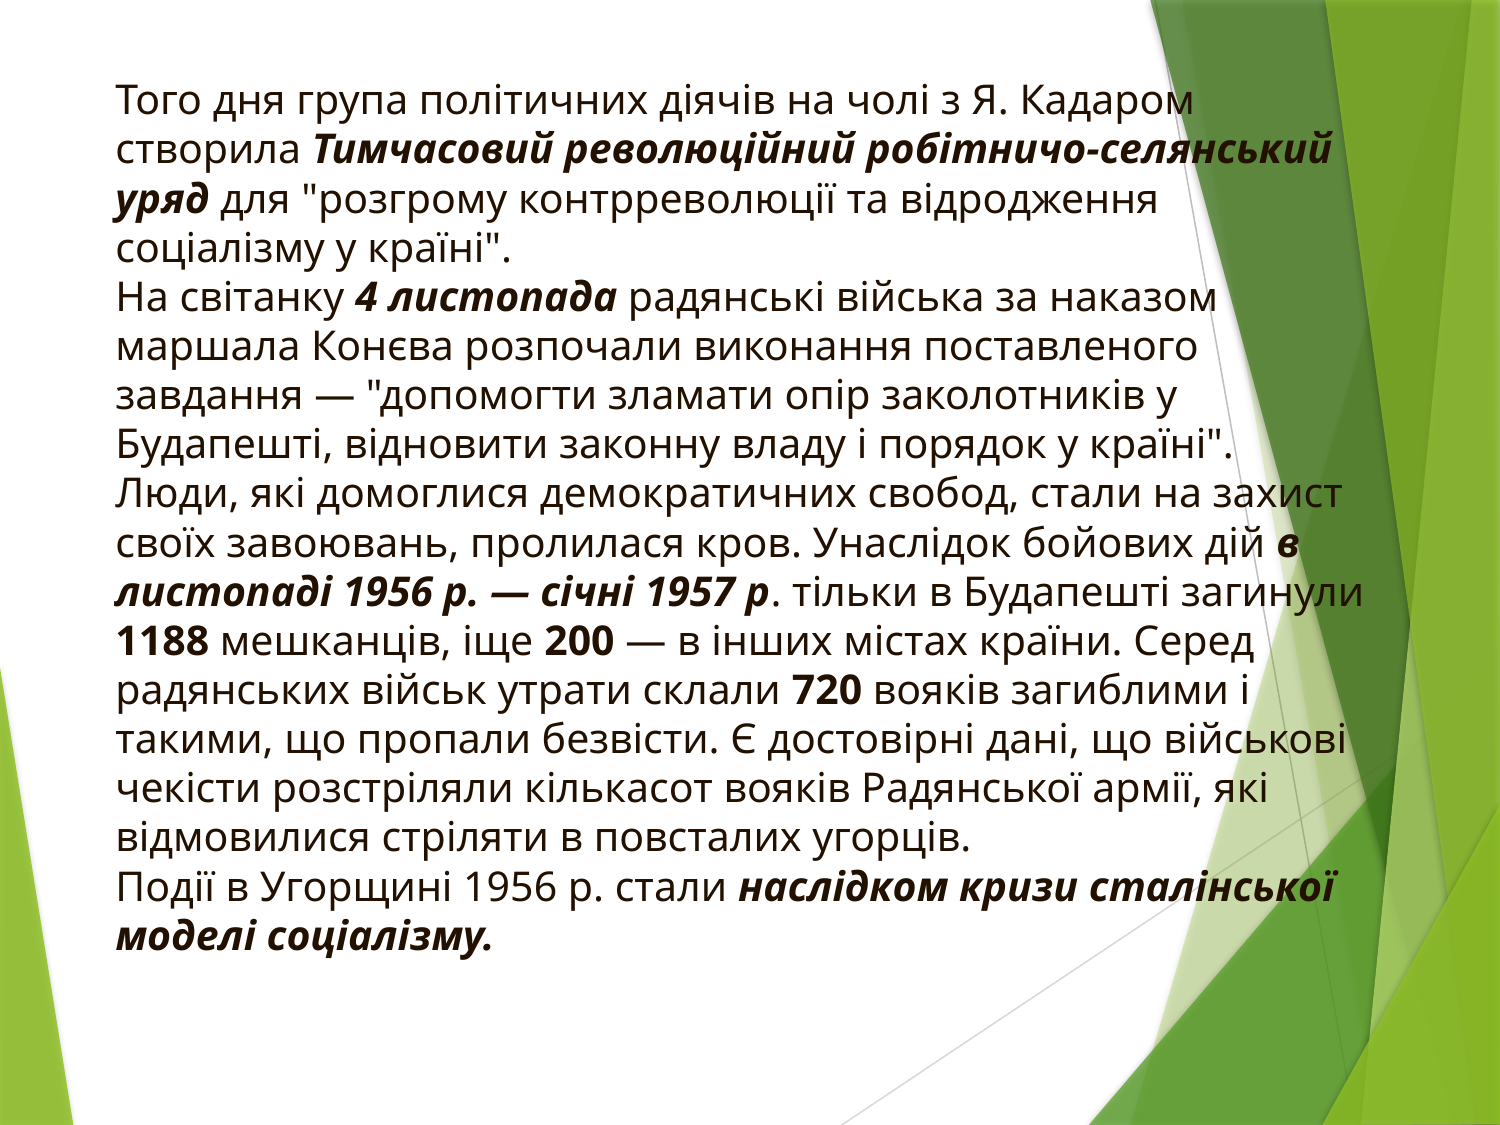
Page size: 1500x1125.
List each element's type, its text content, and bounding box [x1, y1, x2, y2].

title Того дня група політичних діячів на чолі з Я. Кадаром створила Тимчасовий революційний робітничо-селянський уряд для "розгрому контрреволюції та відродження соціалізму у країні". На світанку 4 листопада радянські війська за наказом маршала Конєва розпочали виконання поставленого завдання — "допомогти зламати опір заколотників у Будапешті, відновити законну владу і порядок у країні". Люди, які домоглися демократичних свобод, стали на захист своїх завоювань, пролилася кров. Унаслідок бойових дій в листопаді 1956 р. — січні 1957 р. тільки в Будапешті загинули 1188 мешканців, іще 200 — в інших містах країни. Серед радянських військ утрати склали 720 вояків загиблими і такими, що пропали безвісти. Є достовірні дані, що військові чекісти розстріляли кількасот вояків Радянської армії, які відмовилися стріляти в повсталих угорців. Події в Угорщині 1956 р. стали наслідком кризи сталінської моделі соціалізму. [100, 66, 1388, 1051]
